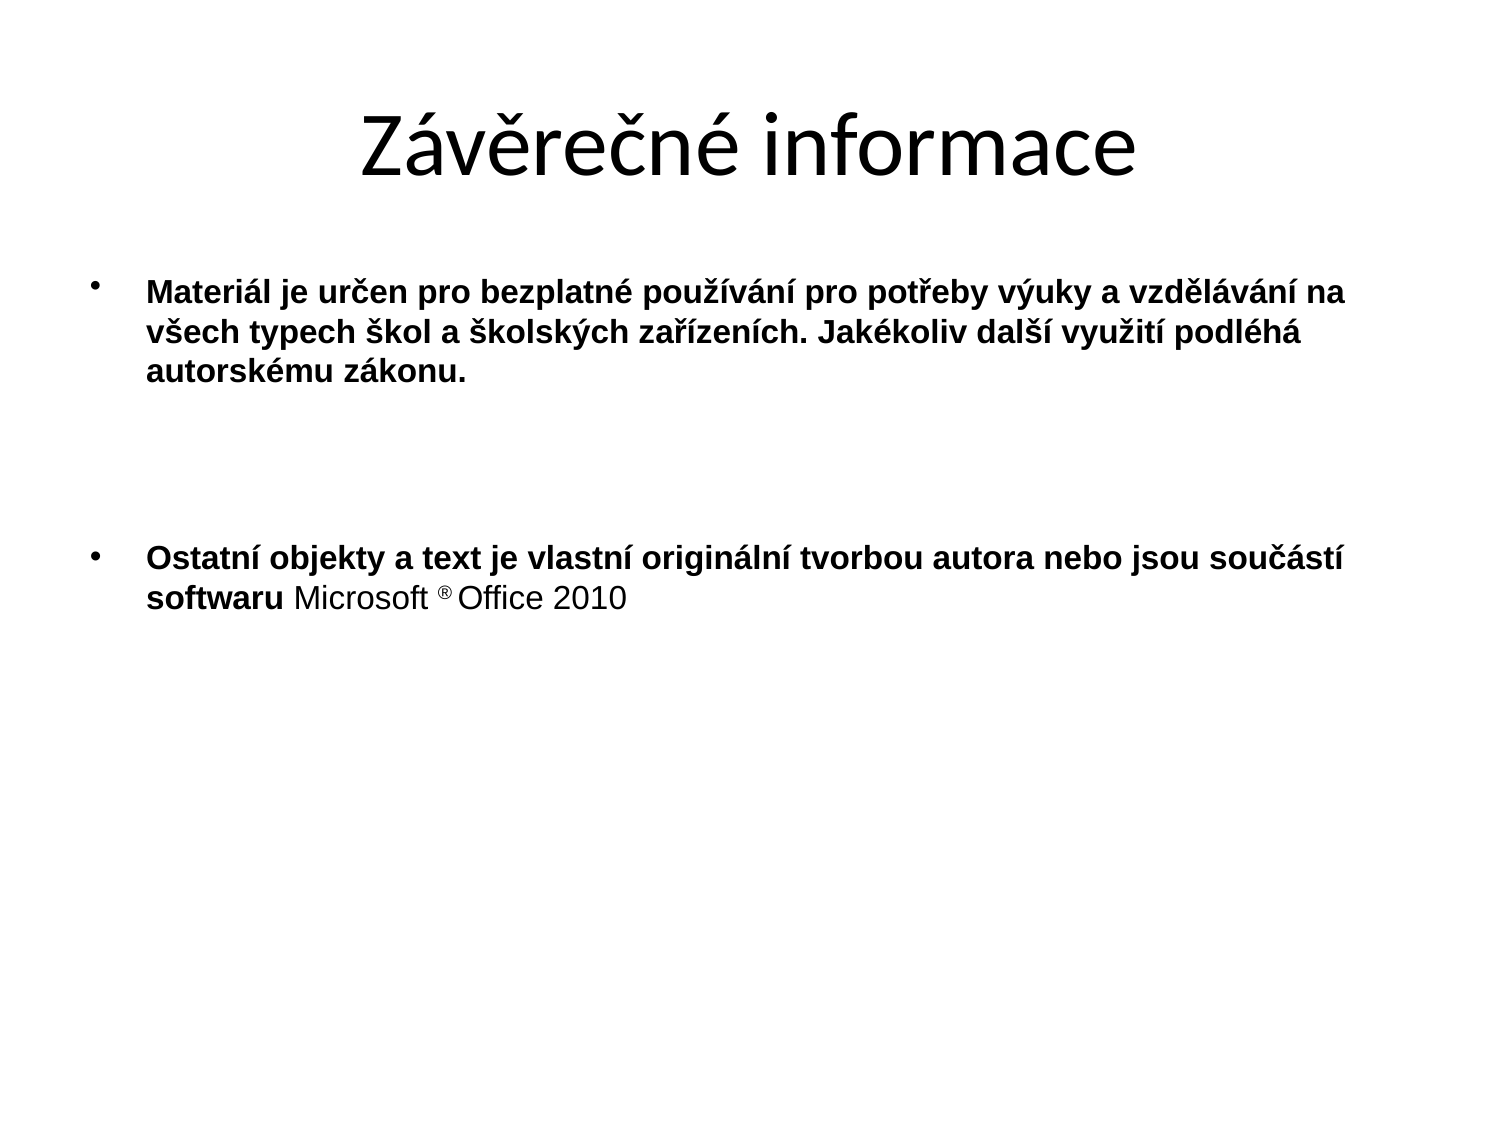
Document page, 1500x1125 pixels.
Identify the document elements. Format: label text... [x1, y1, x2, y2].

title Závěrečné informace [75, 45, 1425, 233]
text_box Materiál je určen pro bezplatné používání pro potřeby výuky a vzdělávání na všech typech škol a školských zařízeních. Jakékoliv další využití podléhá autorskému zákonu. Ostatní objekty a text je vlastní originální tvorbou autora nebo jsou součástí softwaru Microsoft ® Office 2010 [74, 262, 1425, 1005]
